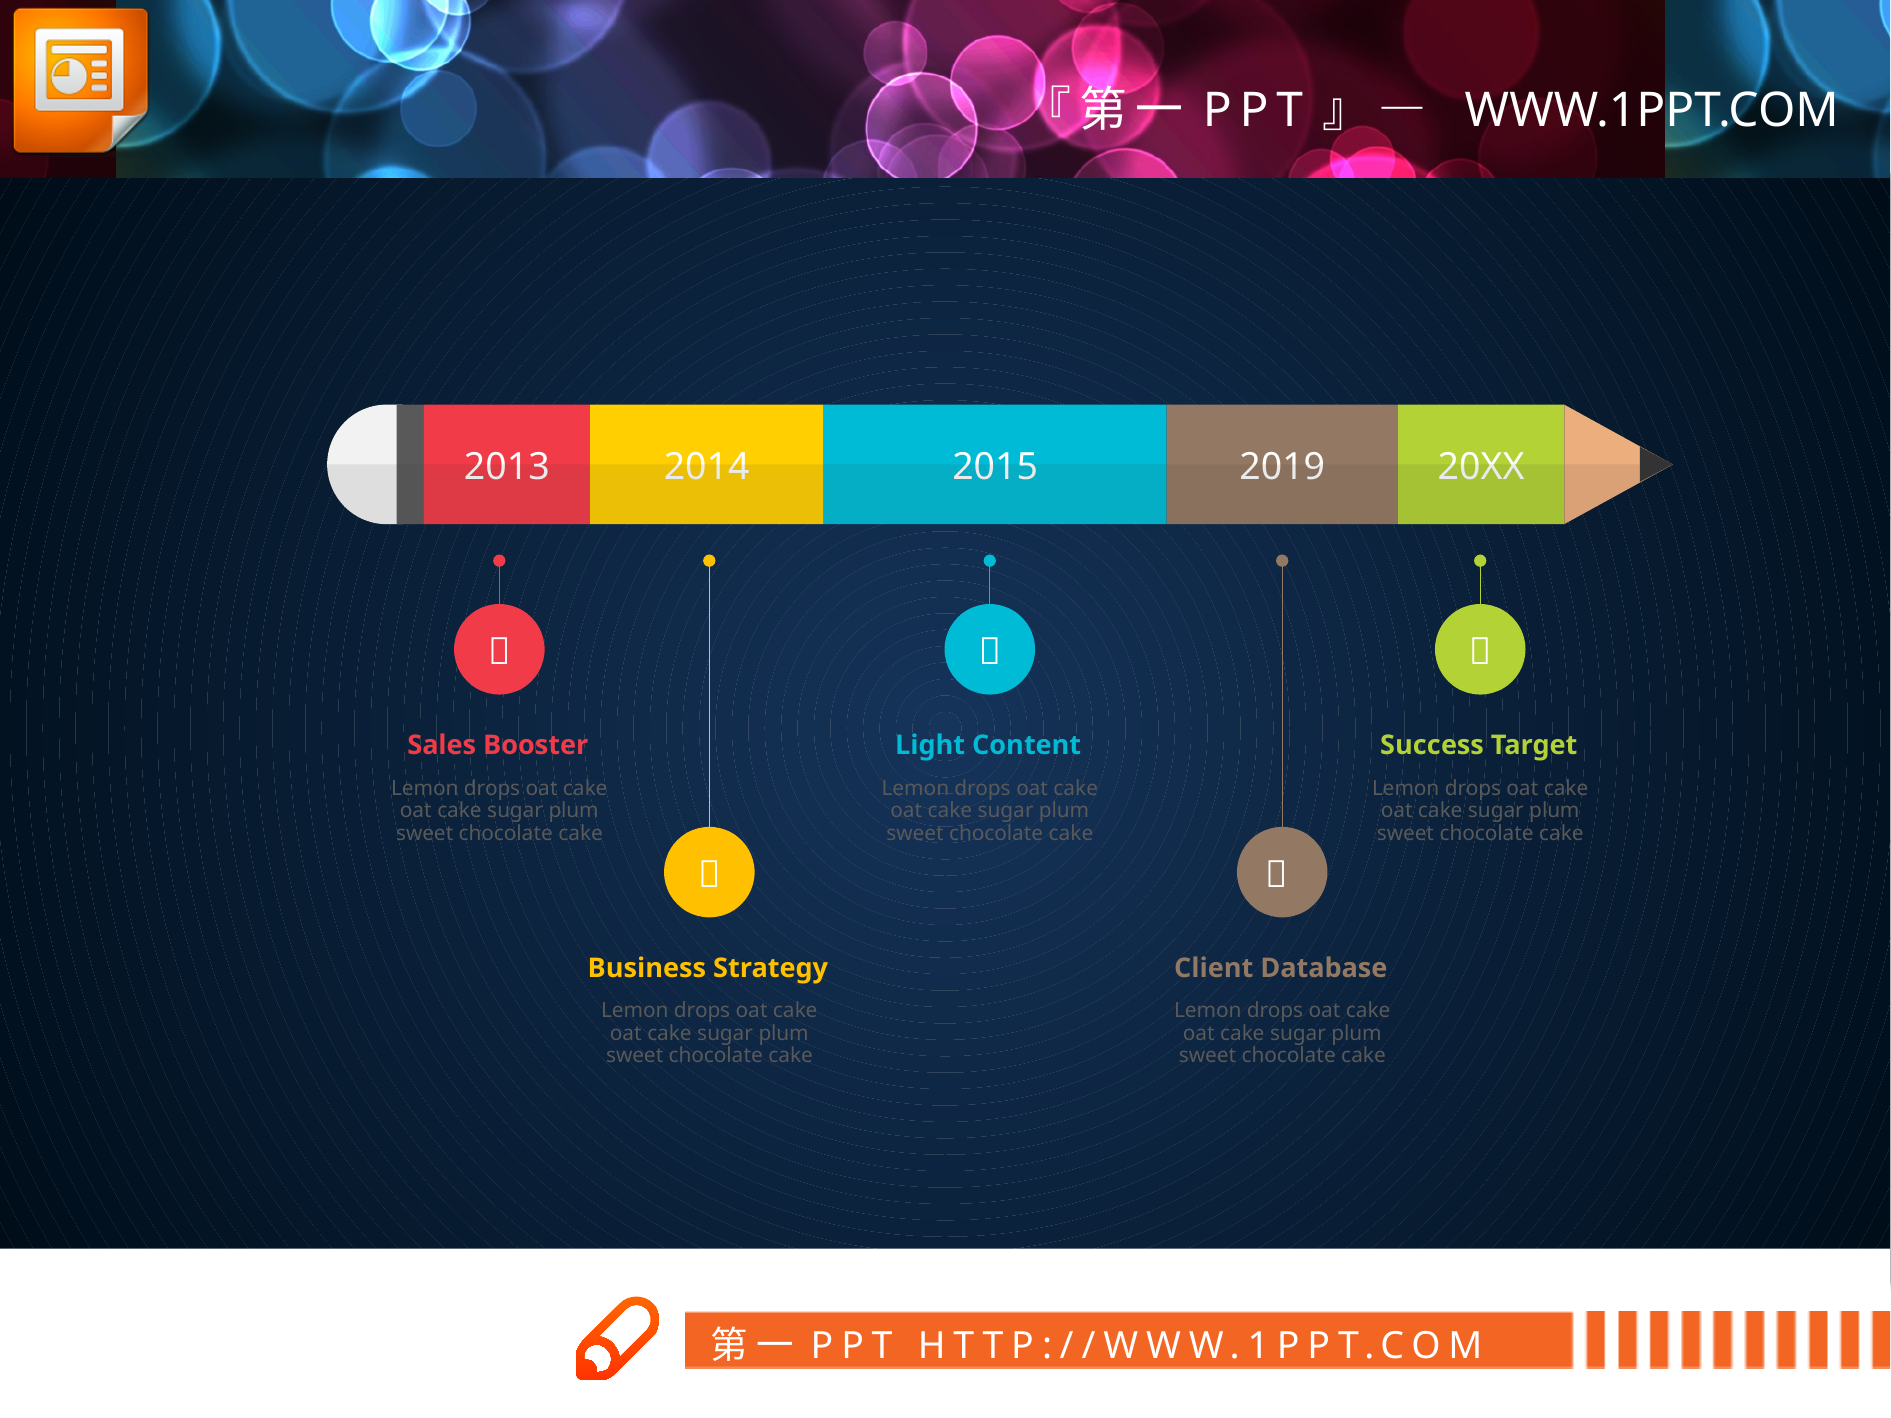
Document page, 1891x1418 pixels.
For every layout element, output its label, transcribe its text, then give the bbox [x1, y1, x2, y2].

text_box Lemon drops oat cake oat cake sugar plum sweet chocolate cake [373, 777, 626, 864]
text_box Lemon drops oat cake oat cake sugar plum sweet chocolate cake [863, 777, 1116, 864]
text_box Client Database [1154, 954, 1408, 992]
picture [685, 1311, 1891, 1369]
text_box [1236, 560, 1328, 918]
text_box Success Target [1352, 731, 1606, 769]
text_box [823, 404, 1165, 525]
text_box Lemon drops oat cake oat cake sugar plum sweet chocolate cake [1156, 999, 1409, 1087]
text_box Lemon drops oat cake oat cake sugar plum sweet chocolate cake [1354, 777, 1607, 864]
text_box Light Content [861, 731, 1115, 769]
text_box Business Strategy [581, 954, 835, 992]
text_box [423, 404, 588, 525]
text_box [1397, 404, 1562, 525]
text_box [1166, 404, 1396, 525]
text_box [1434, 560, 1526, 695]
picture [0, 0, 1891, 178]
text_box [663, 560, 755, 918]
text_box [589, 404, 822, 525]
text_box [453, 560, 545, 695]
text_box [1563, 404, 1674, 525]
text_box Lemon drops oat cake oat cake sugar plum sweet chocolate cake [583, 999, 836, 1087]
text_box Sales Booster [371, 731, 625, 769]
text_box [944, 560, 1036, 695]
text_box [326, 404, 422, 525]
